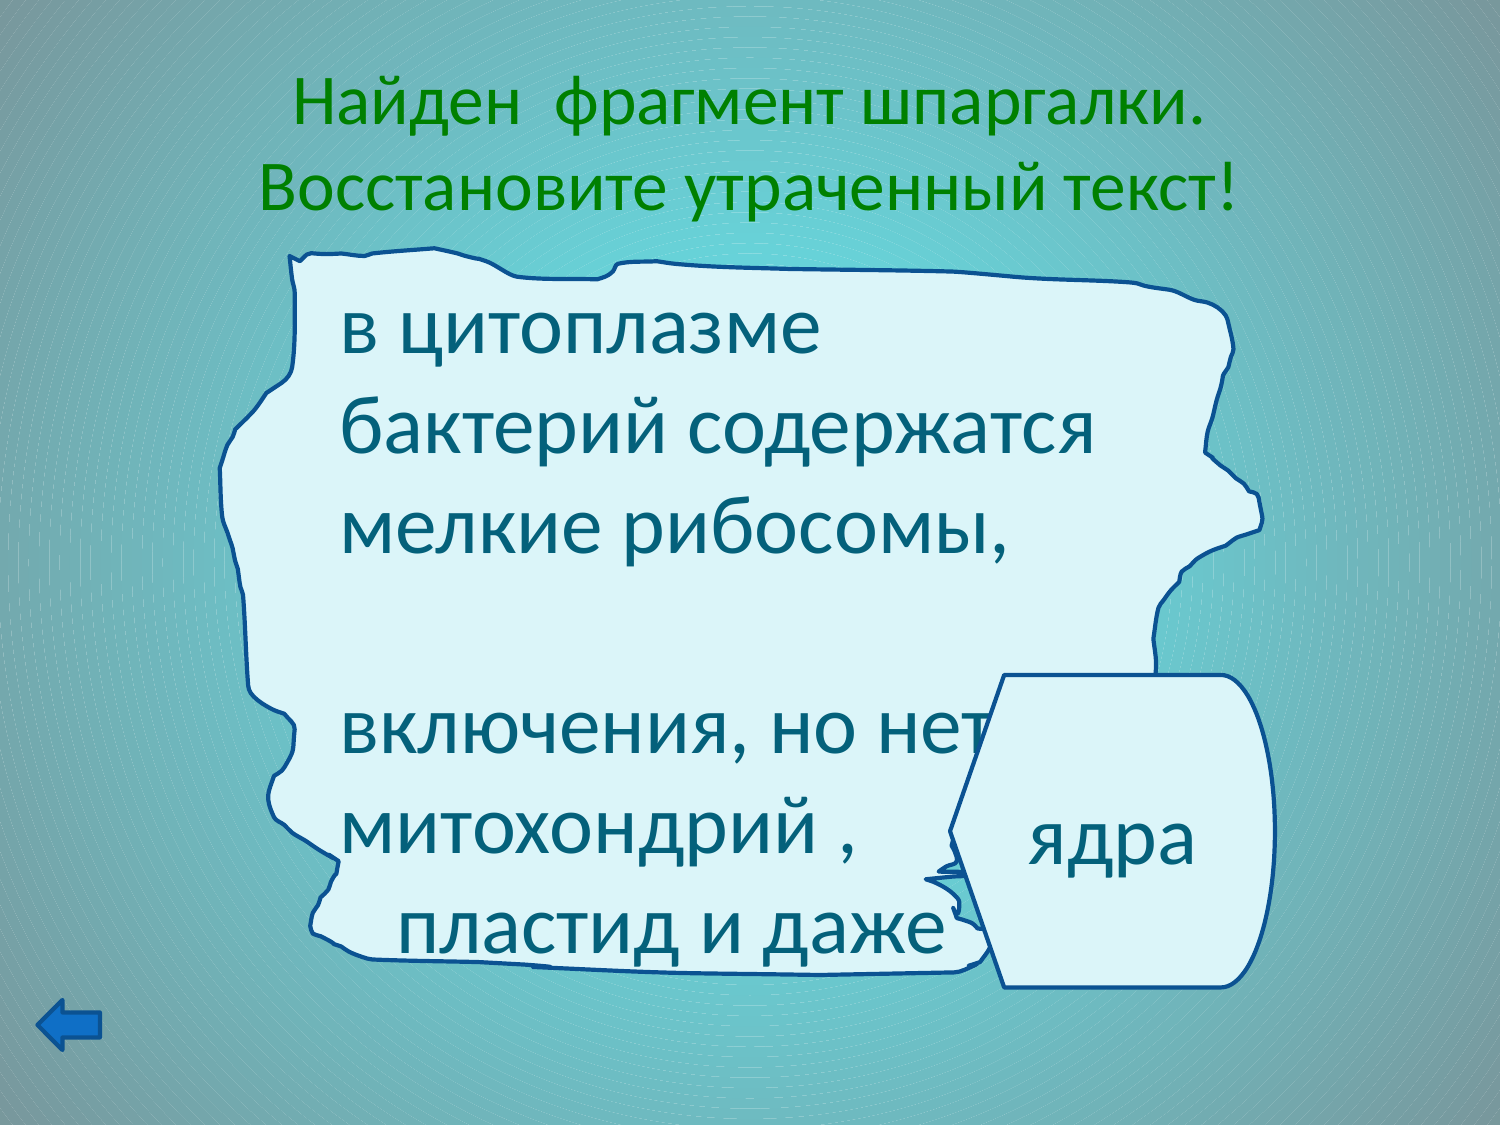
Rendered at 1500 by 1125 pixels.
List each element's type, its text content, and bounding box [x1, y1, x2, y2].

title Найден фрагмент шпаргалки. Восстановите утраченный текст! [75, 45, 1425, 233]
text_box [35, 998, 103, 1052]
text_box ядра [1269, 749, 1278, 914]
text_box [219, 247, 1265, 976]
text_box ядра [1000, 984, 1236, 990]
